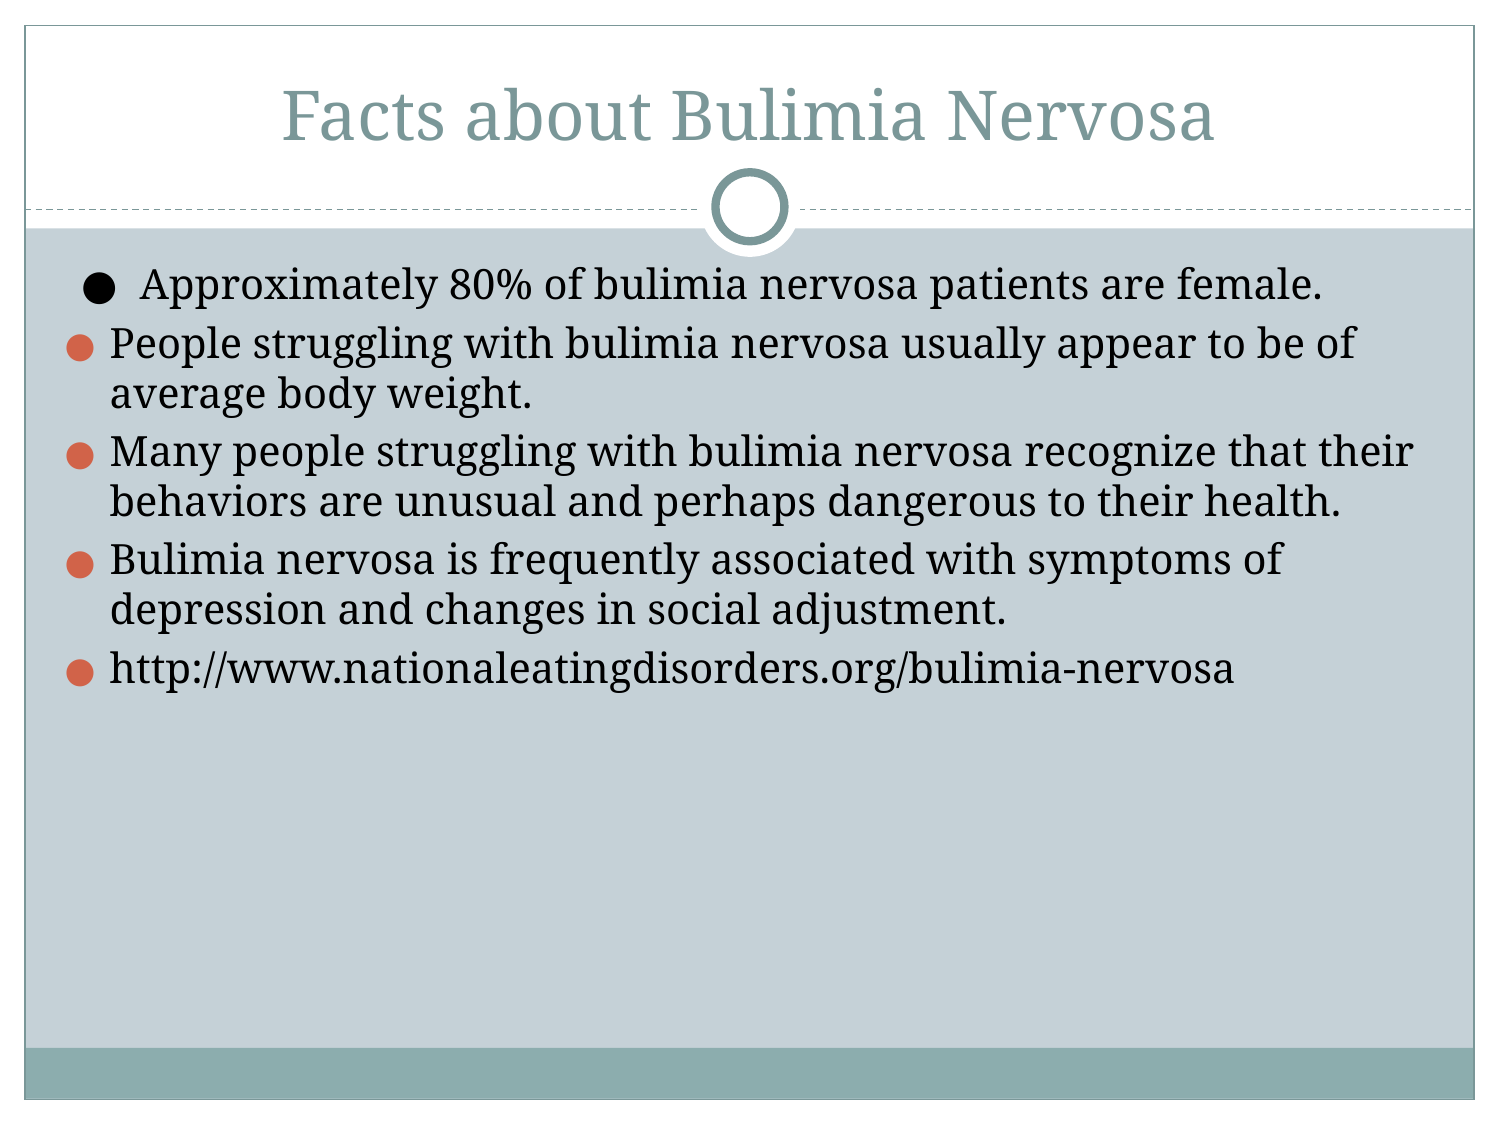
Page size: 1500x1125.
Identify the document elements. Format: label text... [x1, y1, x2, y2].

title Facts about Bulimia Nervosa [49, 37, 1450, 162]
list Approximately 80% of bulimia nervosa patients are female. People struggling with bulimia nervosa usually appear to be of average body weight. Many people struggling with bulimia nervosa recognize that their behaviors are unusual and perhaps dangerous to their health. Bulimia nervosa is frequently associated with symptoms of depression and changes in social adjustment. http://www.nationaleatingdisorders.org/bulimia-nervosa [49, 250, 1445, 1001]
